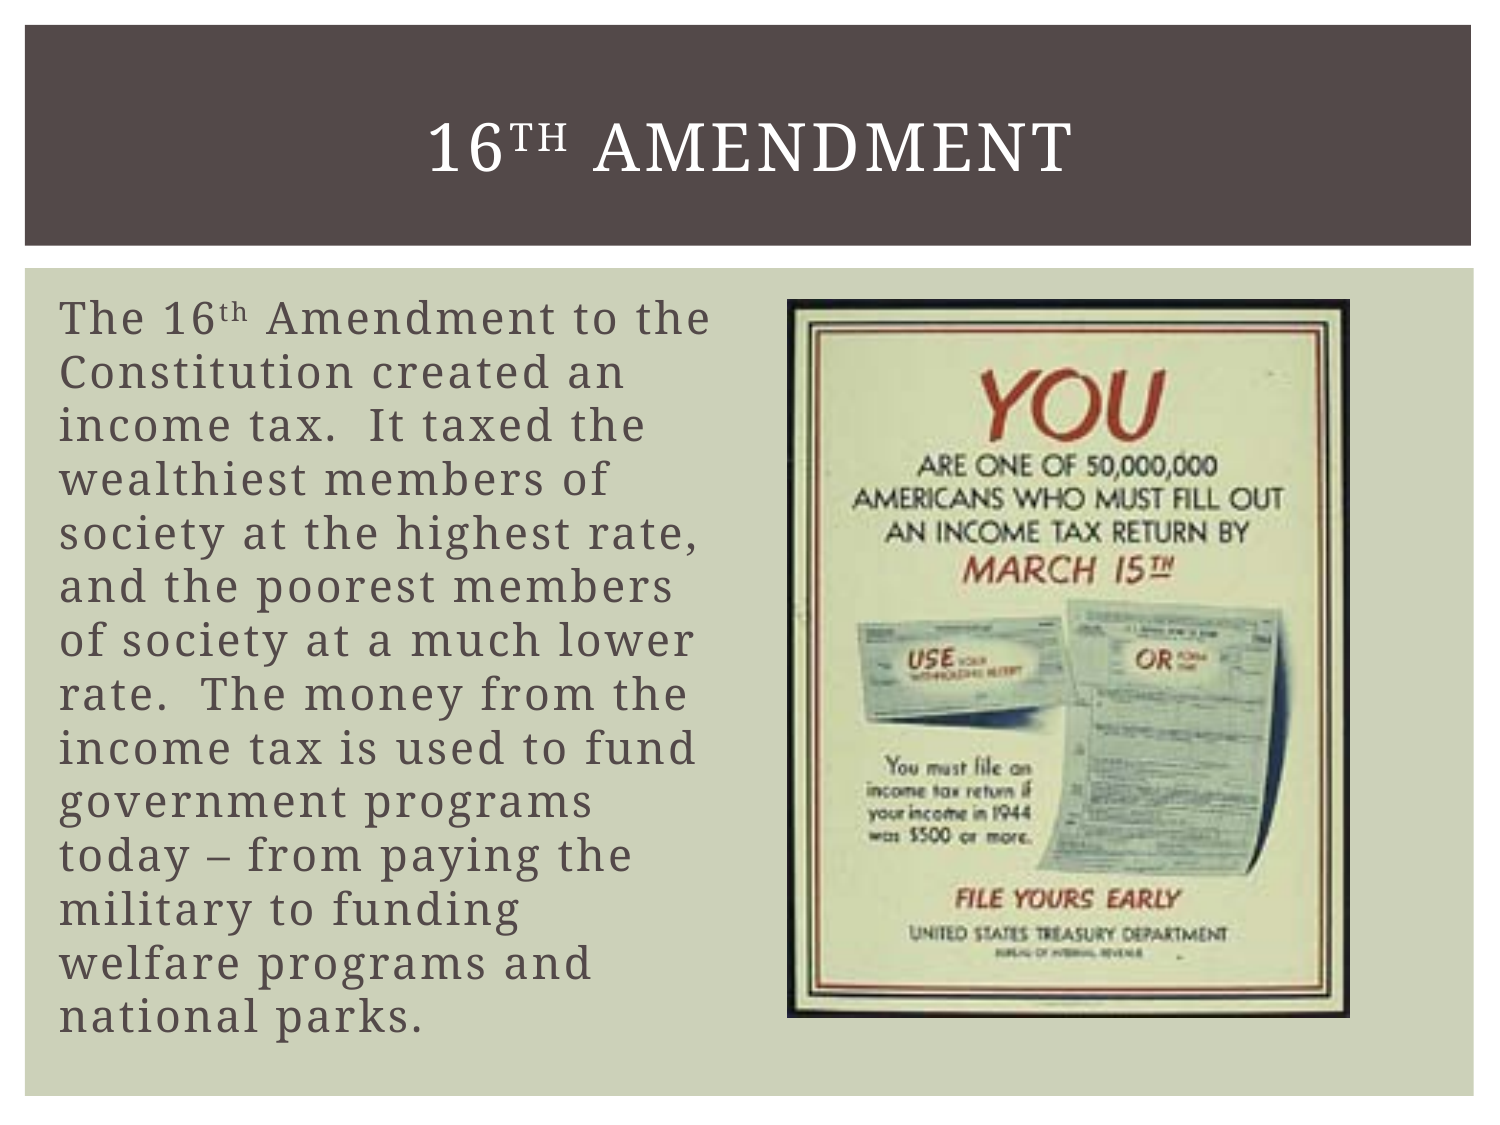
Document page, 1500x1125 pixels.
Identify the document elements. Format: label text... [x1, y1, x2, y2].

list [787, 299, 1351, 1018]
list The 16th Amendment to the Constitution created an income tax. It taxed the wealthiest members of society at the highest rate, and the poorest members of society at a much lower rate. The money from the income tax is used to fund government programs today – from paying the military to funding welfare programs and national parks. [37, 281, 738, 1050]
title 16th amendment [62, 58, 1438, 232]
